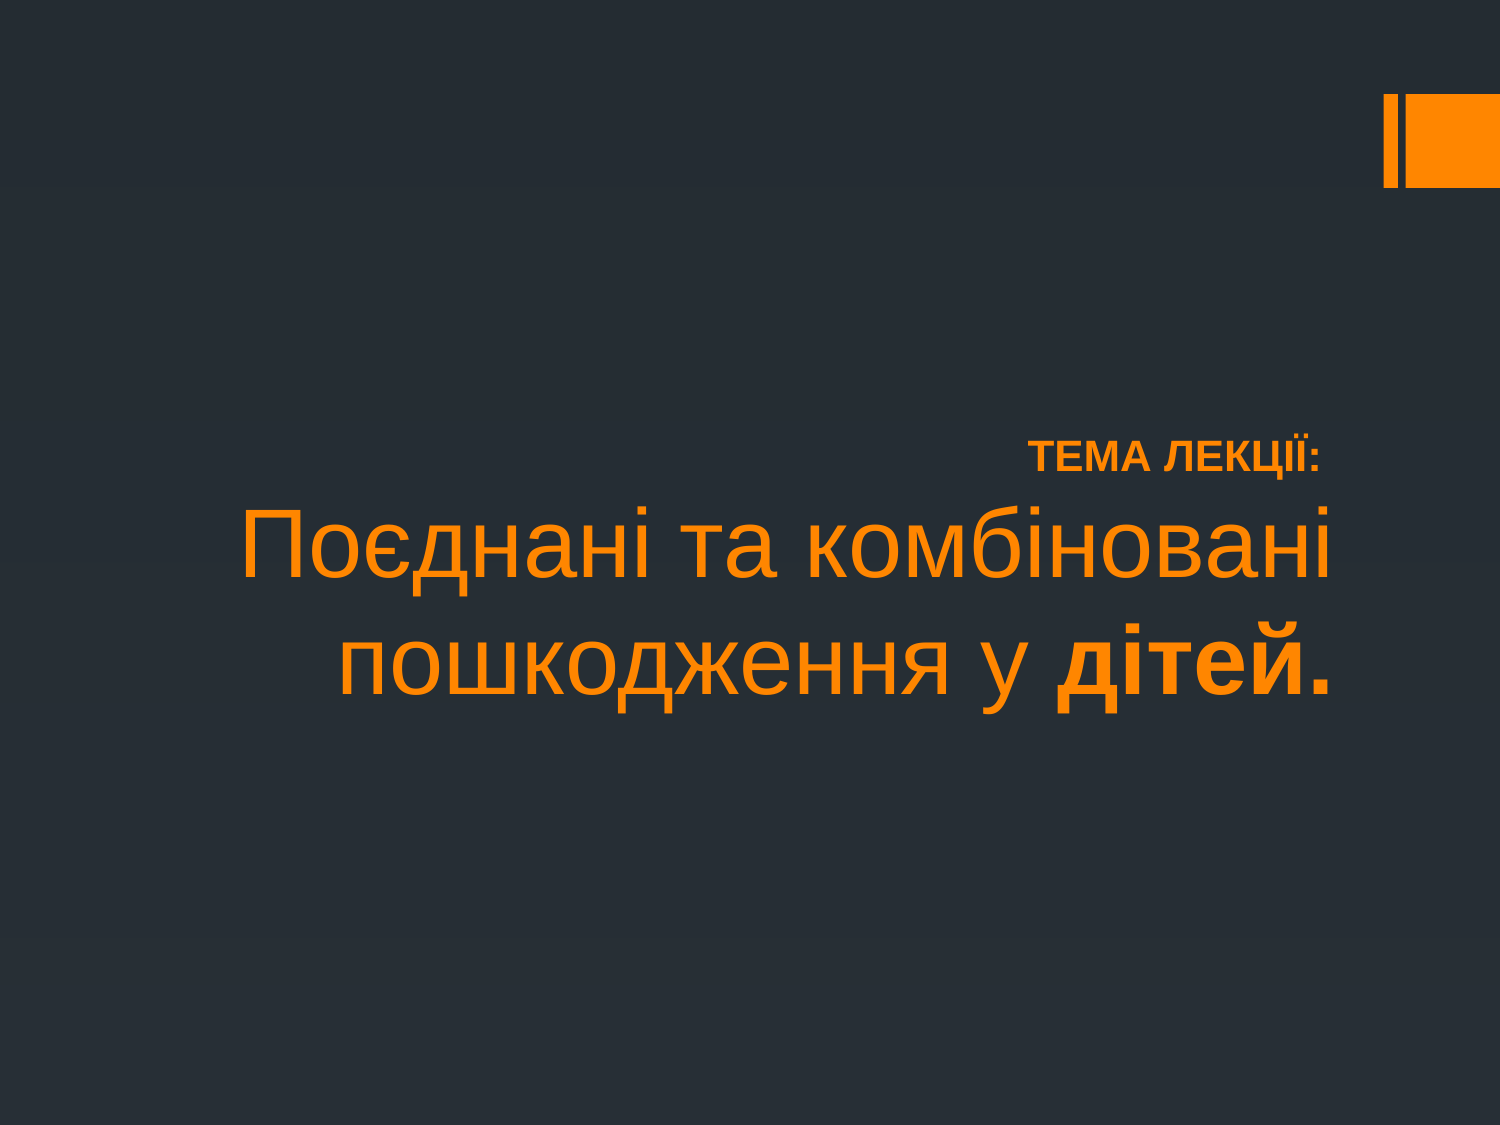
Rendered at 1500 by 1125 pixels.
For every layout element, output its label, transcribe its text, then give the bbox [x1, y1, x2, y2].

title ТЕМА ЛЕКЦІЇ: Поєднані та комбіновані пошкодження у дітей. [150, 412, 1350, 839]
